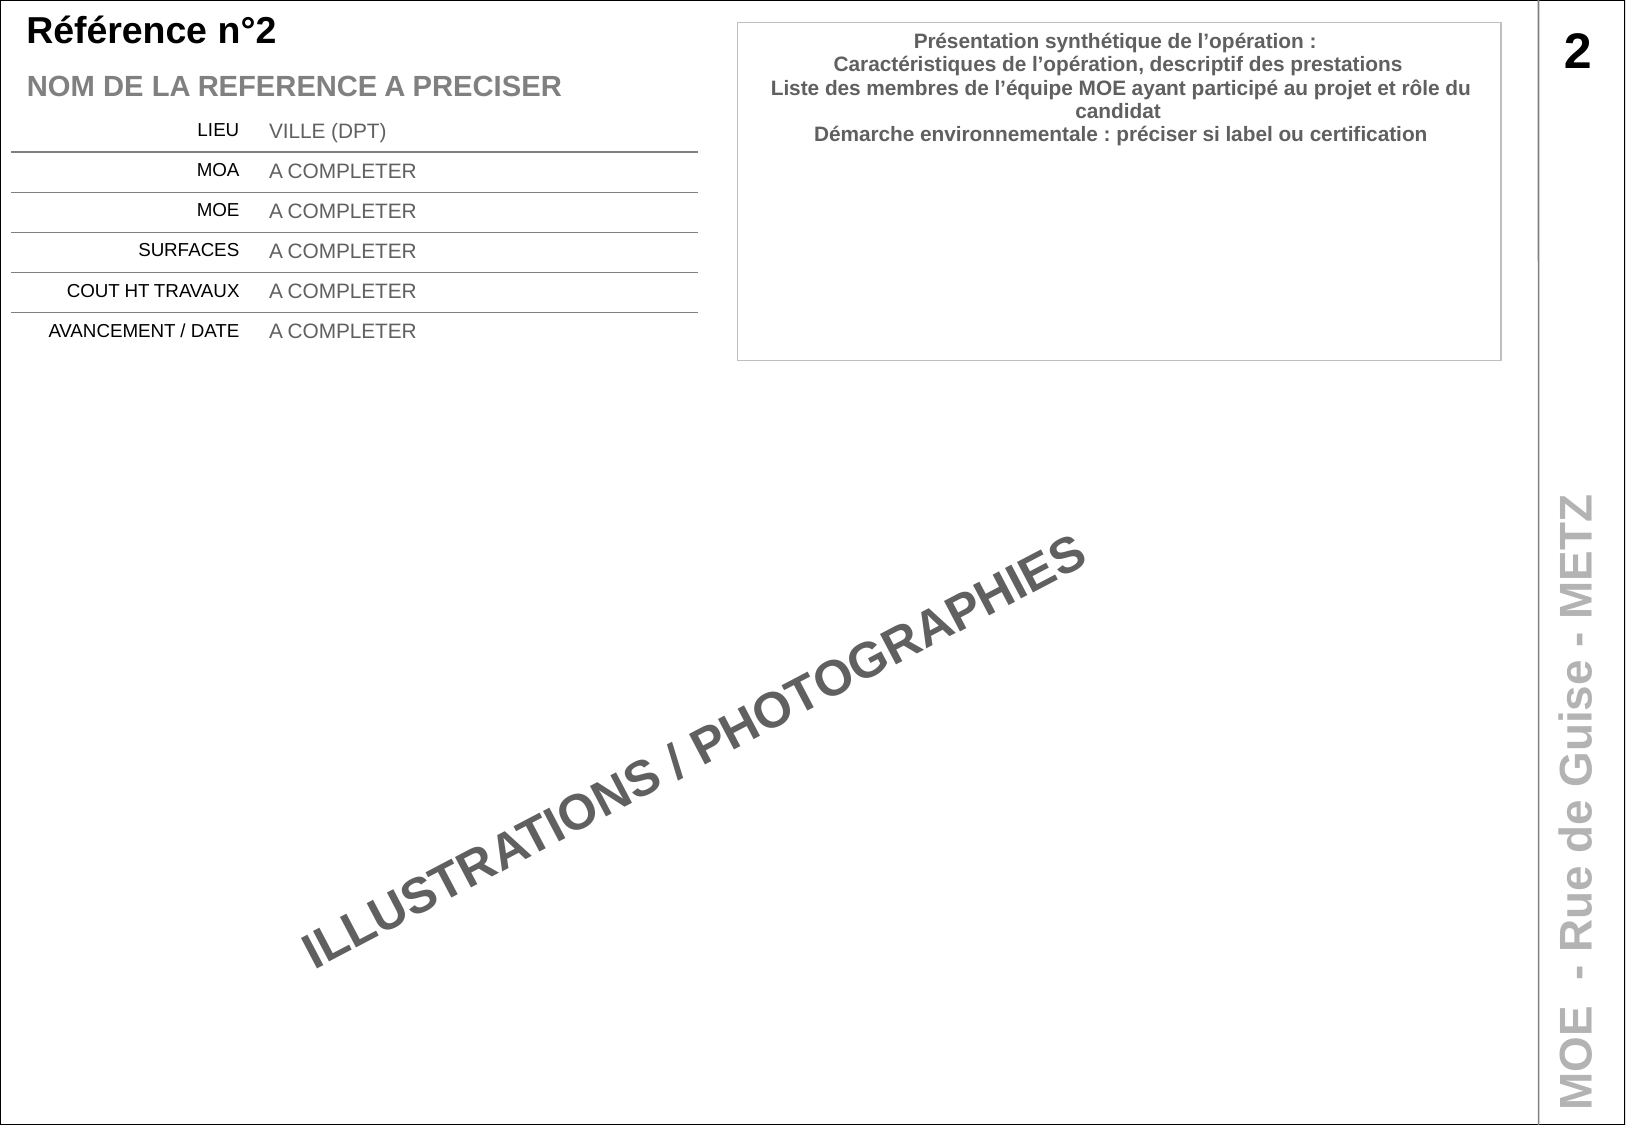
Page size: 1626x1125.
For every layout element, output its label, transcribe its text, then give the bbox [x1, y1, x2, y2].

table_cell COUT HT TRAVAUX [13, 273, 253, 312]
table_cell A COMPLETER [255, 233, 696, 272]
table_cell AVANCEMENT / DATE [13, 313, 253, 352]
table_header NOM DE LA REFERENCE A PRECISER [13, 63, 696, 111]
table_cell LIEU [13, 113, 253, 151]
text_box ILLUSTRATIONS / PHOTOGRAPHIES [274, 402, 1316, 1014]
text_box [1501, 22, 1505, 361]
table_cell A COMPLETER [255, 313, 696, 352]
table_cell MOE [13, 193, 253, 232]
text_box MOE - Rue de Guise - METZ [1539, 0, 1625, 1125]
text_box 2 [1542, 11, 1613, 87]
table_cell SURFACES [13, 233, 253, 272]
table_cell MOA [13, 153, 253, 192]
table_cell VILLE (DPT) [255, 113, 696, 151]
table_cell A COMPLETER [255, 273, 696, 312]
text_box Référence n°2 [11, 0, 827, 59]
table_cell A COMPLETER [255, 153, 696, 192]
text_box [737, 22, 1501, 361]
table_cell A COMPLETER [255, 193, 696, 232]
